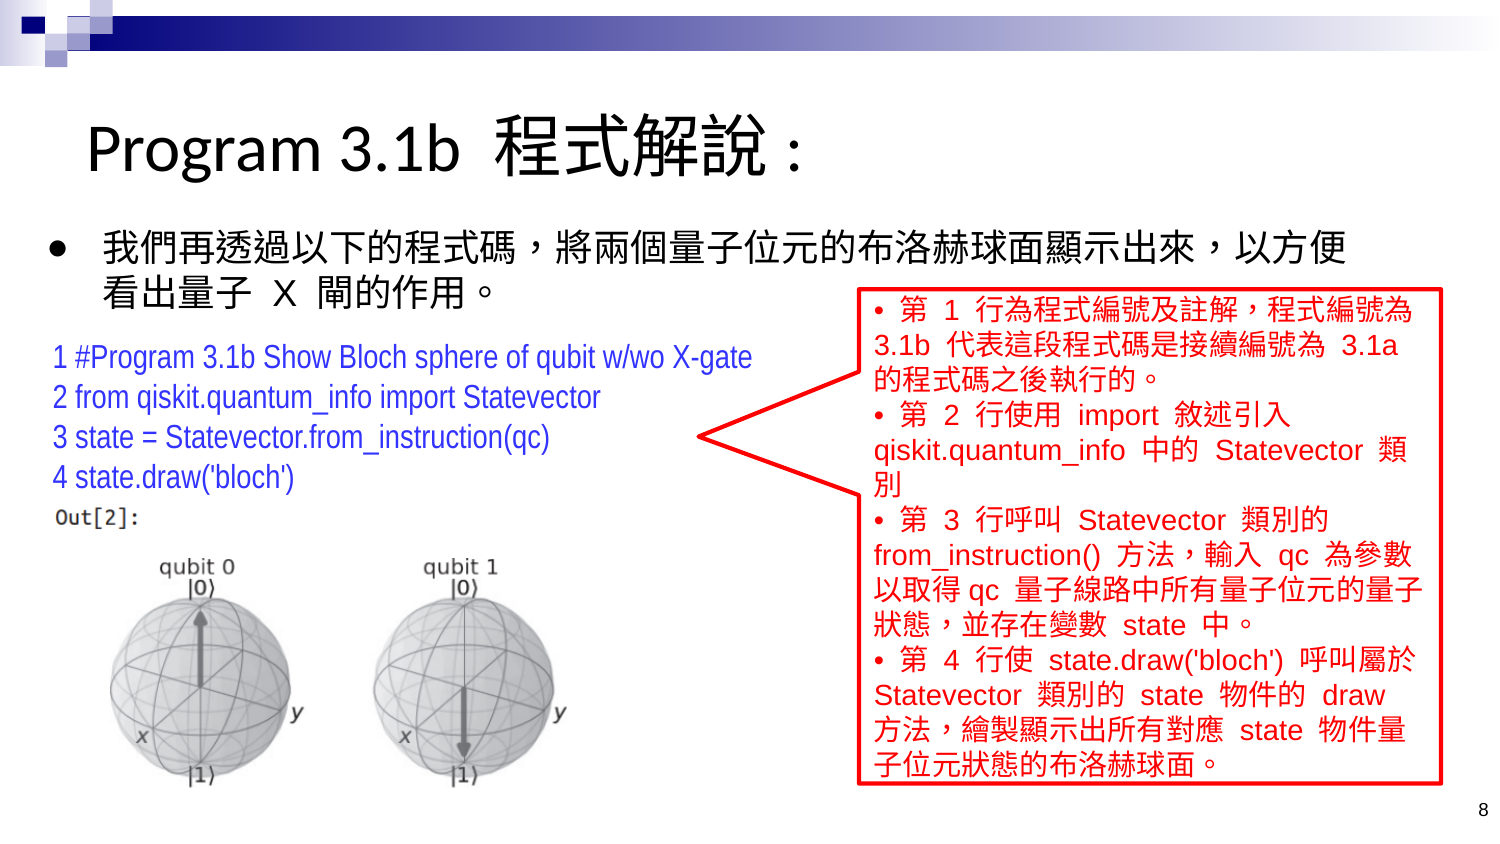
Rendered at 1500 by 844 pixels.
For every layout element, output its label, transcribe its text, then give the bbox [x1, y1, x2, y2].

text_box 我們再透過以下的程式碼，將兩個量子位元的布洛赫球面顯示出來，以方便看出量子 X 閘的作用。 [12, 208, 1363, 329]
text_box 1 #Program 3.1b Show Bloch sphere of qubit w/wo X-gate 2 from qiskit.quantum_info import Statevector 3 state = Statevector.from_instruction(qc) 4 state.draw('bloch') [37, 327, 856, 503]
text_box • 第 1 行為程式編號及註解，程式編號為 3.1b 代表這段程式碼是接續編號為 3.1a 的程式碼之後執行的。 • 第 2 行使用 import 敘述引入 qiskit.quantum_info 中的 Statevector 類別 • 第 3 行呼叫 Statevector 類別的 from_instruction() 方法，輸入 qc 為參數以取得qc 量子線路中所有量子位元的量子狀態，並存在變數 state 中。 • 第 4 行使 state.draw('bloch') 呼叫屬於 Statevector 類別的 state 物件的 draw 方法，繪製顯示出所有對應 state 物件量子位元狀態的布洛赫球面。 [696, 287, 1444, 786]
slide_number 8 [1149, 796, 1500, 827]
title Program 3.1b 程式解說: [75, 59, 1425, 229]
picture [50, 504, 573, 797]
